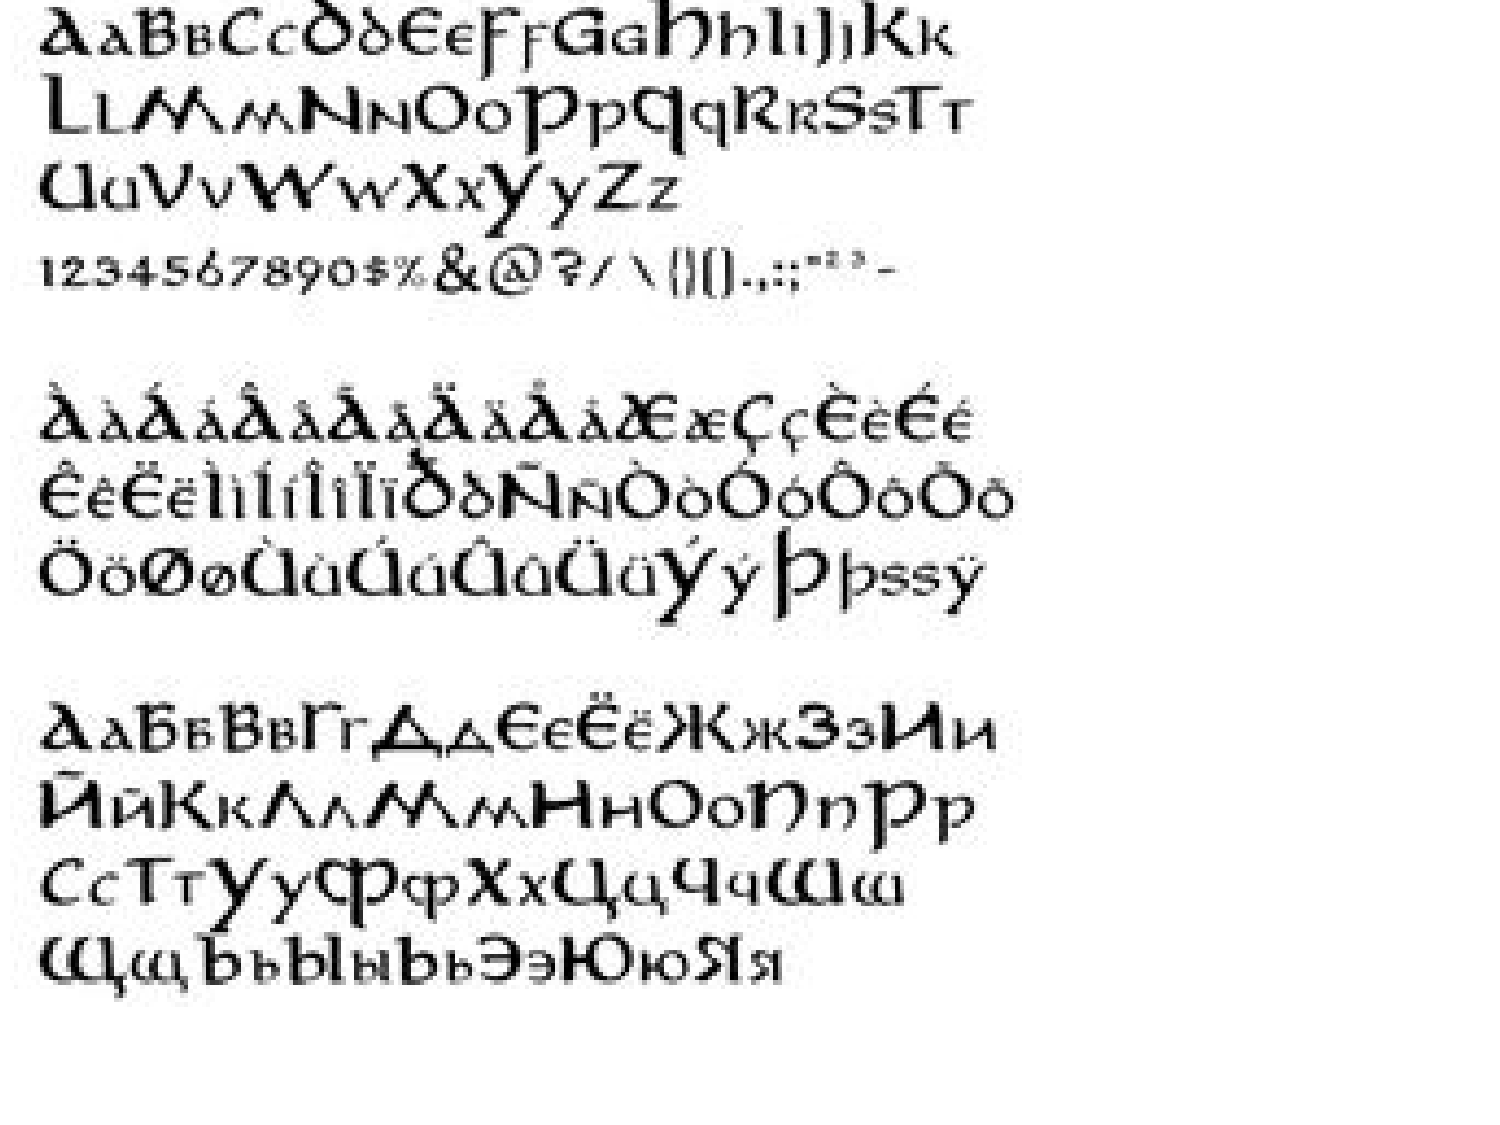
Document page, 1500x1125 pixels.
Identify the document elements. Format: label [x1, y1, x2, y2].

picture [10, 0, 1040, 1007]
